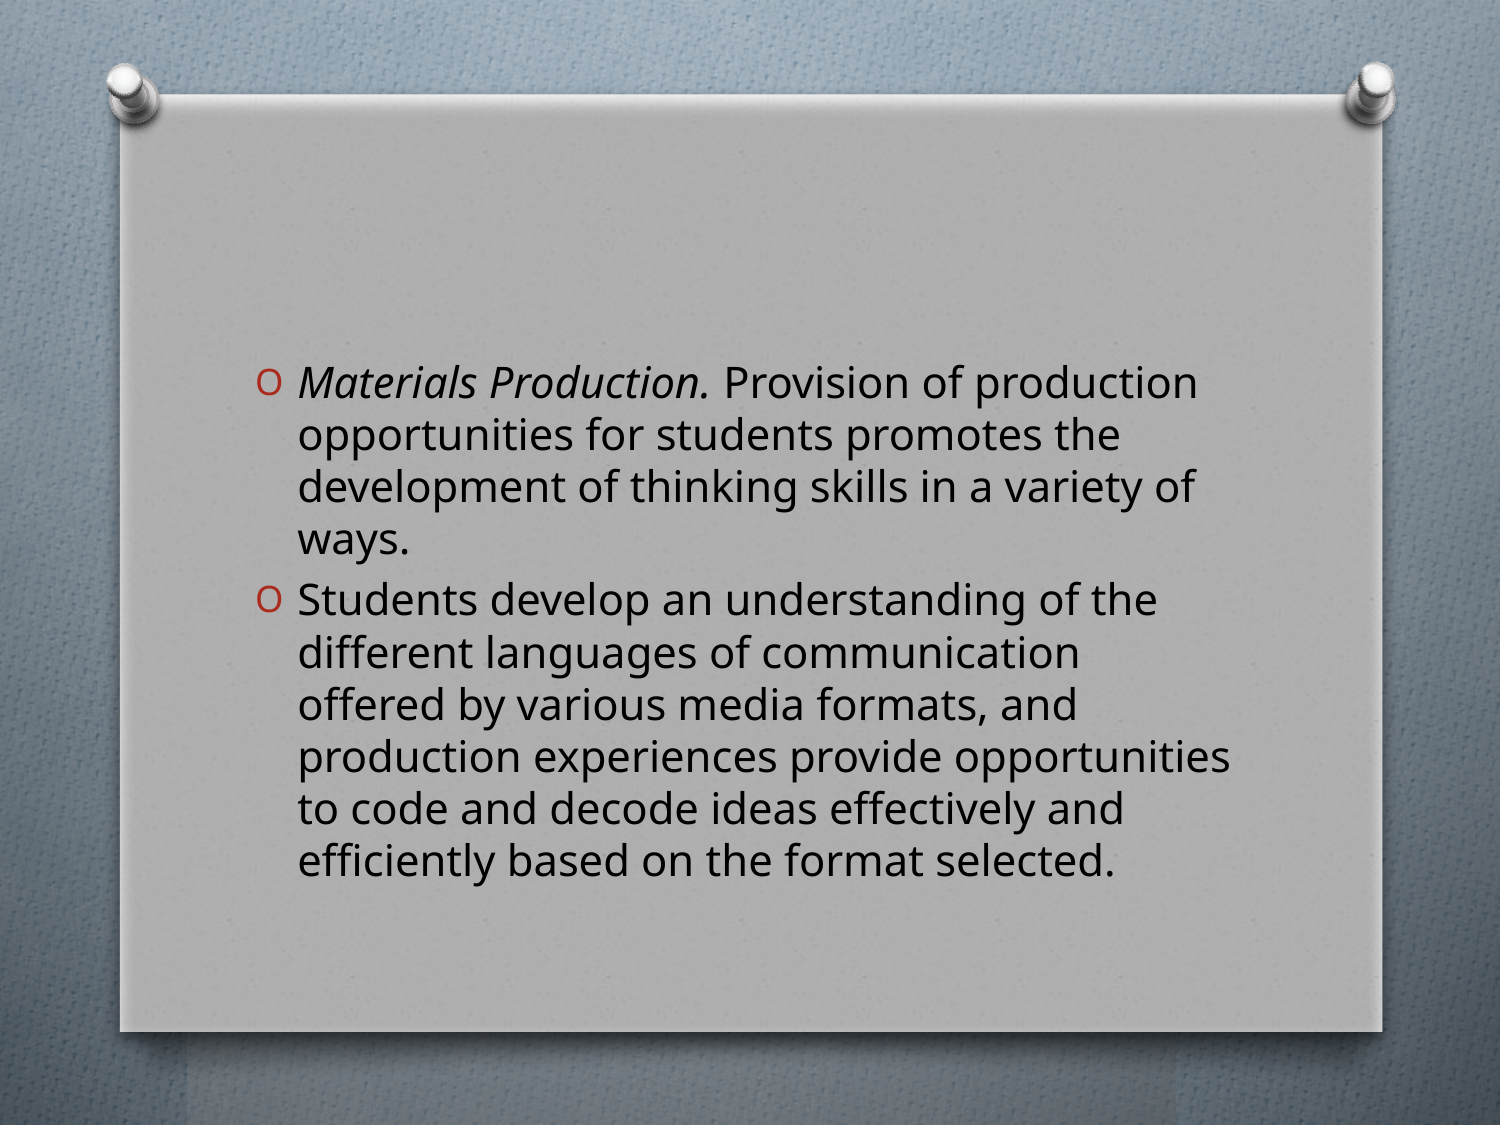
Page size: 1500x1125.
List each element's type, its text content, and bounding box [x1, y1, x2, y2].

list Materials Production. Provision of production opportunities for students promotes the development of thinking skills in a variety of ways. Students develop an understanding of the different languages of communication offered by various media formats, and production experiences provide opportunities to code and decode ideas effectively and efficiently based on the format selected. [240, 347, 1257, 939]
picture [1317, 35, 1439, 156]
picture [75, 29, 198, 153]
